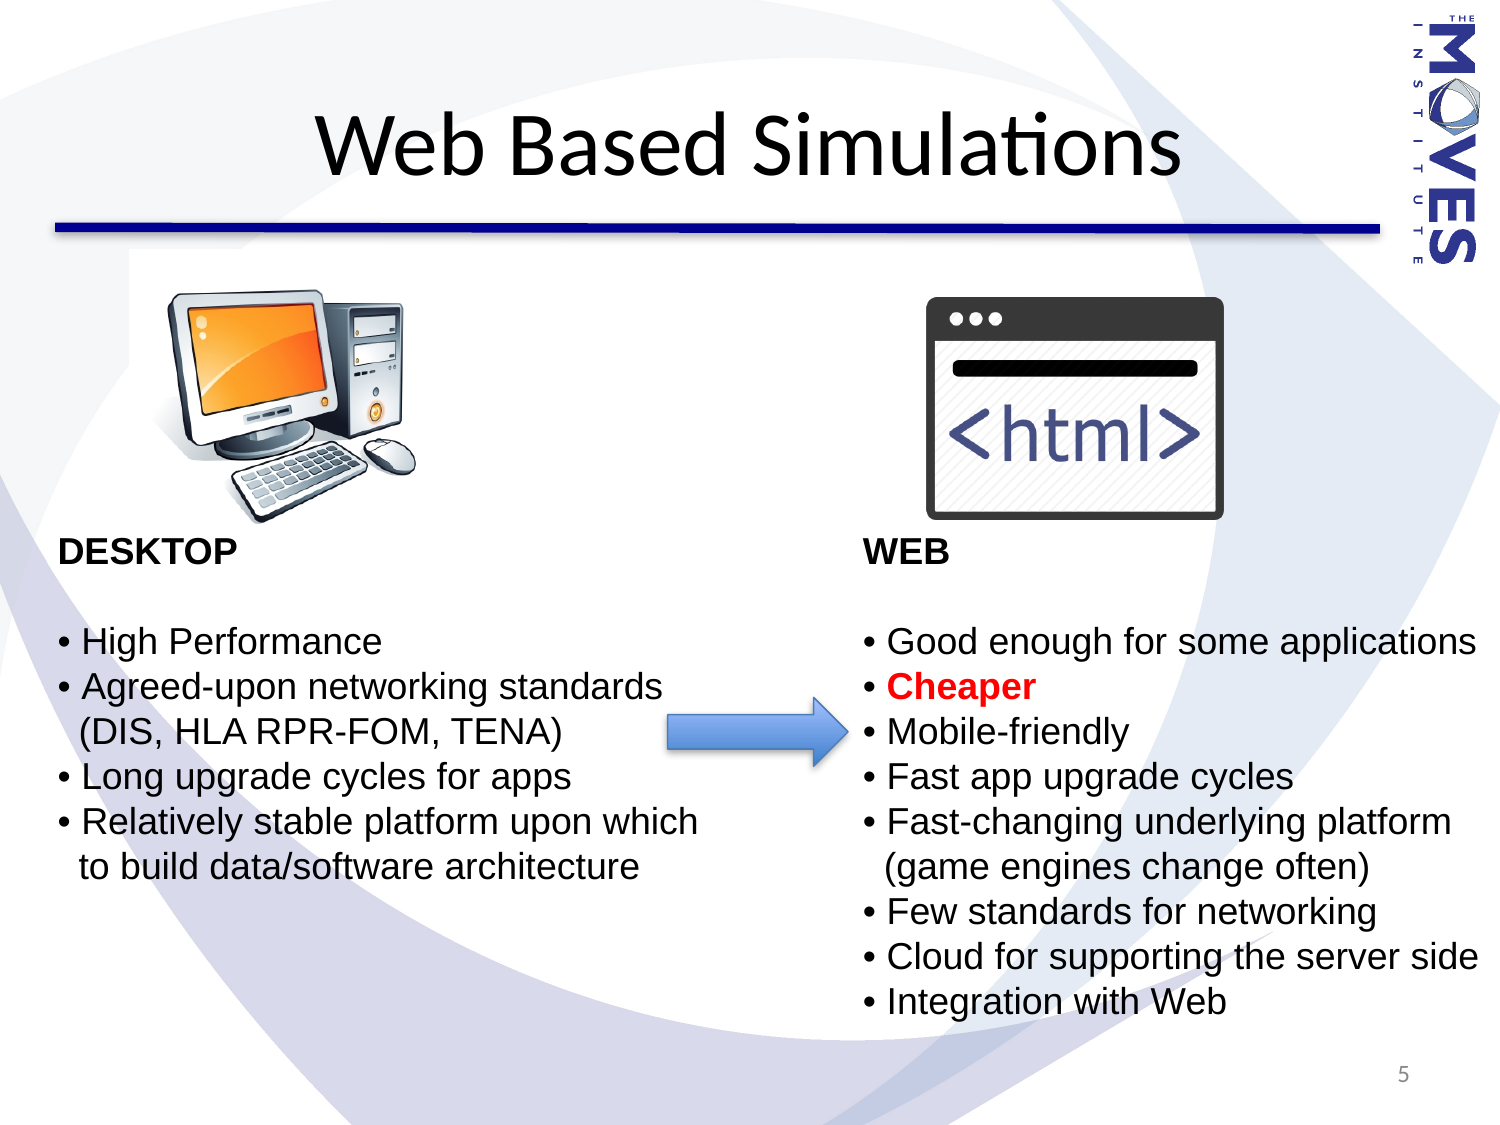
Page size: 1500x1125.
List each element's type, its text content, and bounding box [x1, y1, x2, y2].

picture [0, 0, 1500, 1125]
text_box DESKTOP • High Performance • Agreed-upon networking standards (DIS, HLA RPR-FOM, TENA) • Long upgrade cycles for apps • Relatively stable platform upon which to build data/software architecture [42, 519, 769, 940]
slide_number 5 [1074, 1075, 1425, 1103]
title Web Based Simulations [75, 45, 1425, 233]
text_box WEB • Good enough for some applications • Cheaper • Mobile-friendly • Fast app upgrade cycles • Fast-changing underlying platform (game engines change often) • Few standards for networking • Cloud for supporting the server side • Integration with Web [848, 519, 1500, 1075]
text_box [666, 696, 849, 767]
